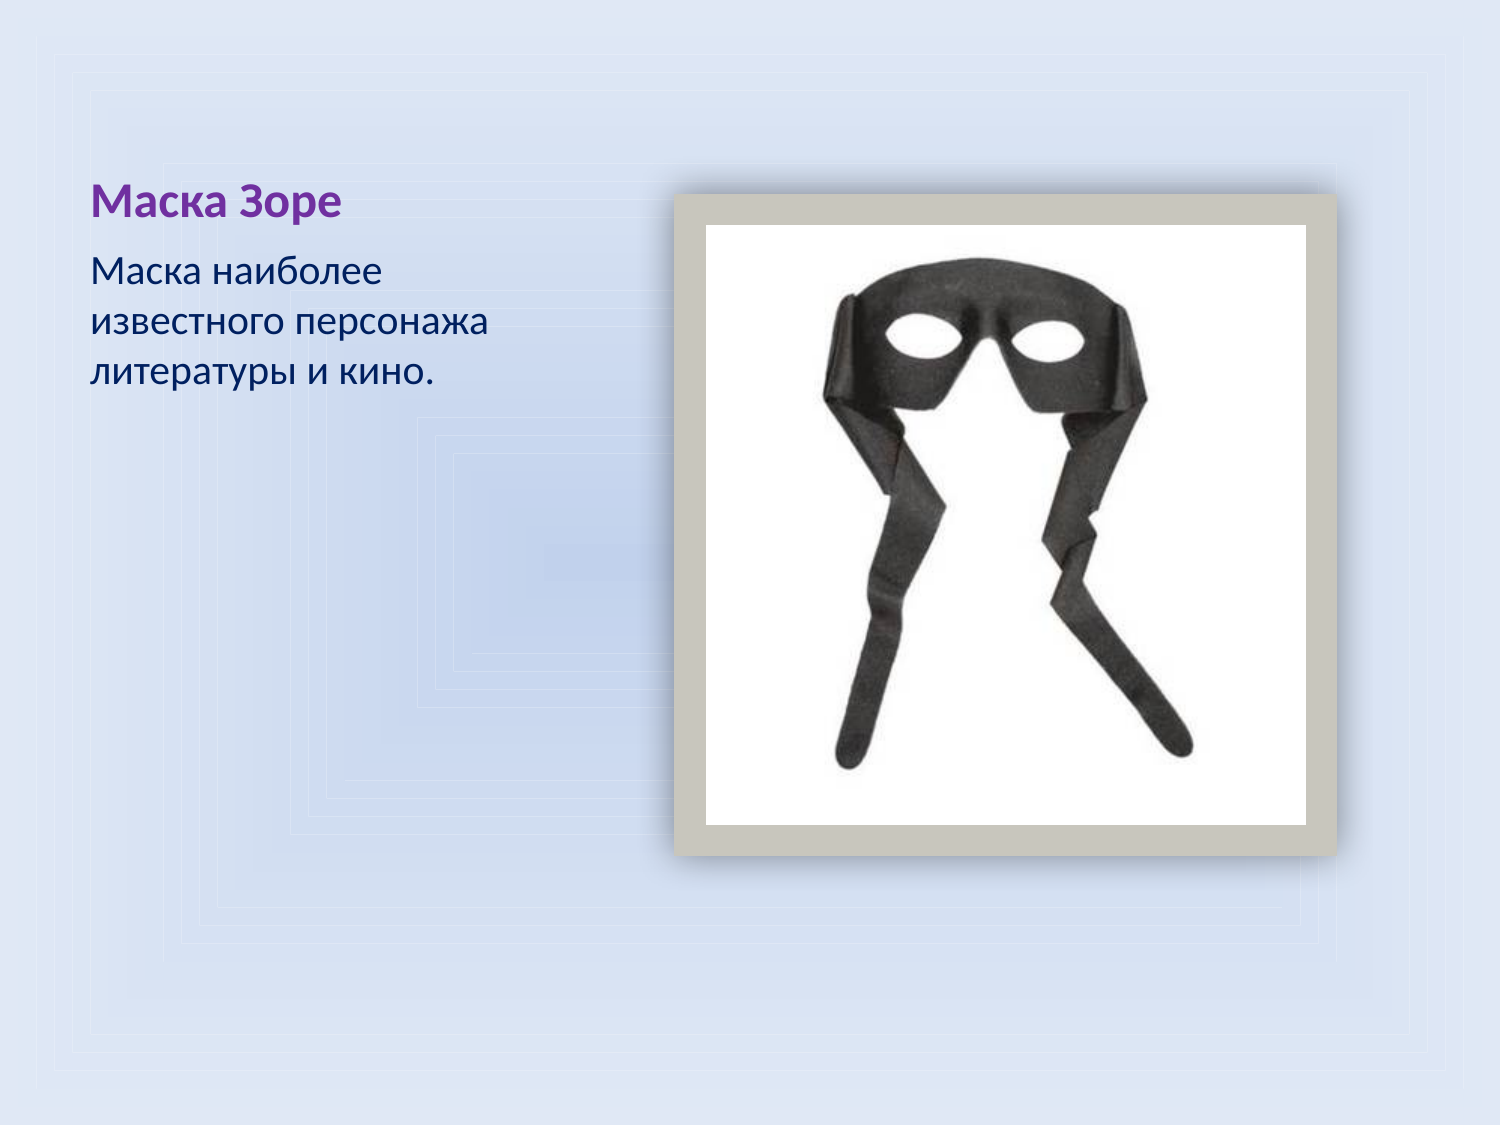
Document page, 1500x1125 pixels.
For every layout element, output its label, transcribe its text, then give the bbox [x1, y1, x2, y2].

list Маска наиболее известного персонажа литературы и кино. [75, 235, 569, 1005]
title Маска Зоре [75, 44, 569, 235]
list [705, 224, 1306, 826]
